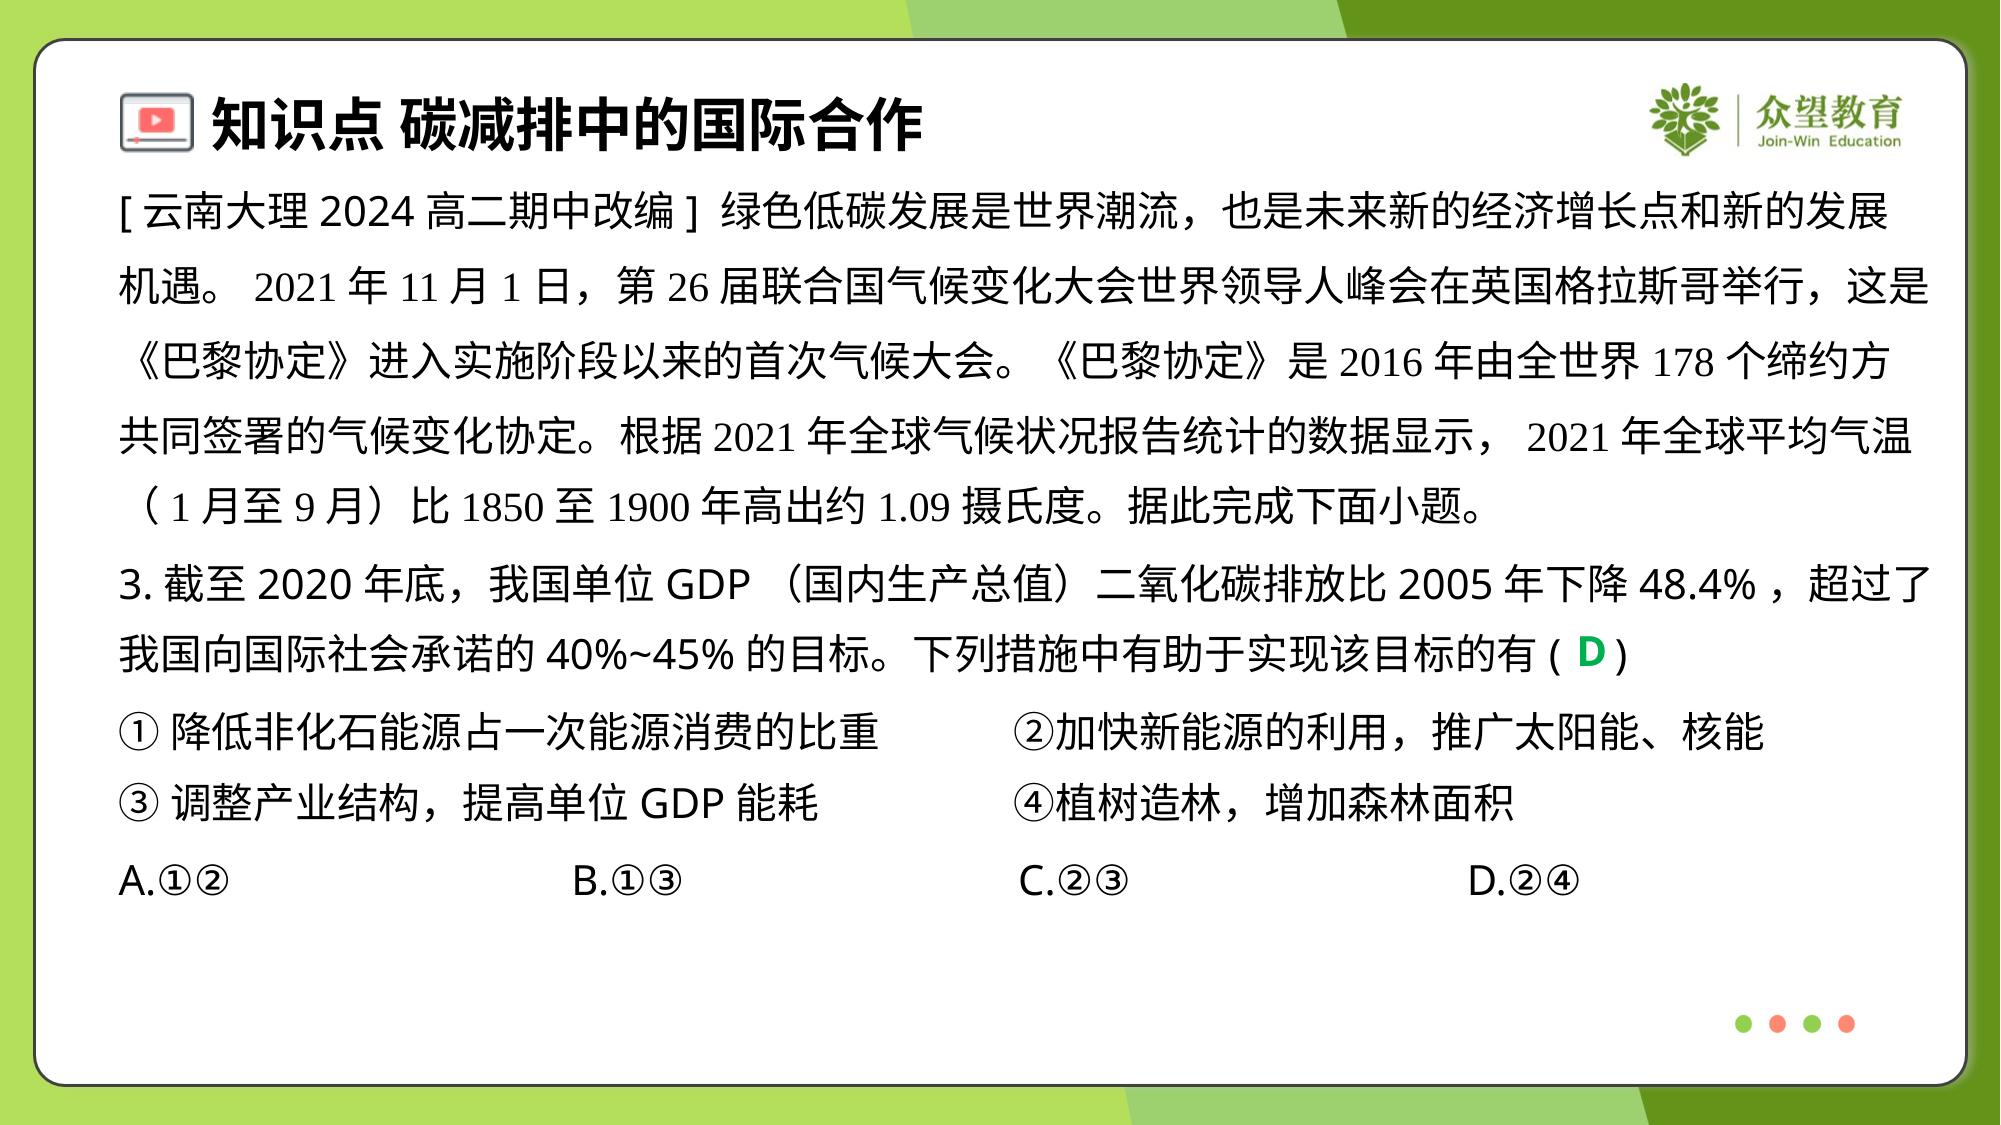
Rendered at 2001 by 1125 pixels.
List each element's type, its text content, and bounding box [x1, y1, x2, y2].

text_box [云南大理2024高二期中改编] 绿色低碳发展是世界潮流，也是未来新的经济增长点和新的发展 机遇。2021年11月1日，第26届联合国气候变化大会世界领导人峰会在英国格拉斯哥举行，这是 《巴黎协定》进入实施阶段以来的首次气候大会。《巴黎协定》是2016年由全世界178个缔约方 共同签署的气候变化协定。根据2021年全球气候状况报告统计的数据显示，2021年全球平均气温 （1月至9月）比1850至1900年高出约1.09摄氏度。据此完成下面小题。 [118, 159, 1883, 523]
picture [0, 0, 2000, 1125]
text_box ①降低非化石能源占一次能源消费的比重 ②加快新能源的利用，推广太阳能、核能 ③调整产业结构，提高单位GDP能耗 ④植树造林，增加森林面积 [118, 680, 1883, 820]
text_box D [1560, 604, 1624, 669]
text_box 3.截至2020年底，我国单位GDP（国内生产总值）二氧化碳排放比2005年下降48.4%，超过了 我国向国际社会承诺的40%~45%的目标。下列措施中有助于实现该目标的有( ) [118, 532, 1883, 671]
text_box A.①② B.①③ C.②③ D.②④ [118, 828, 1883, 896]
